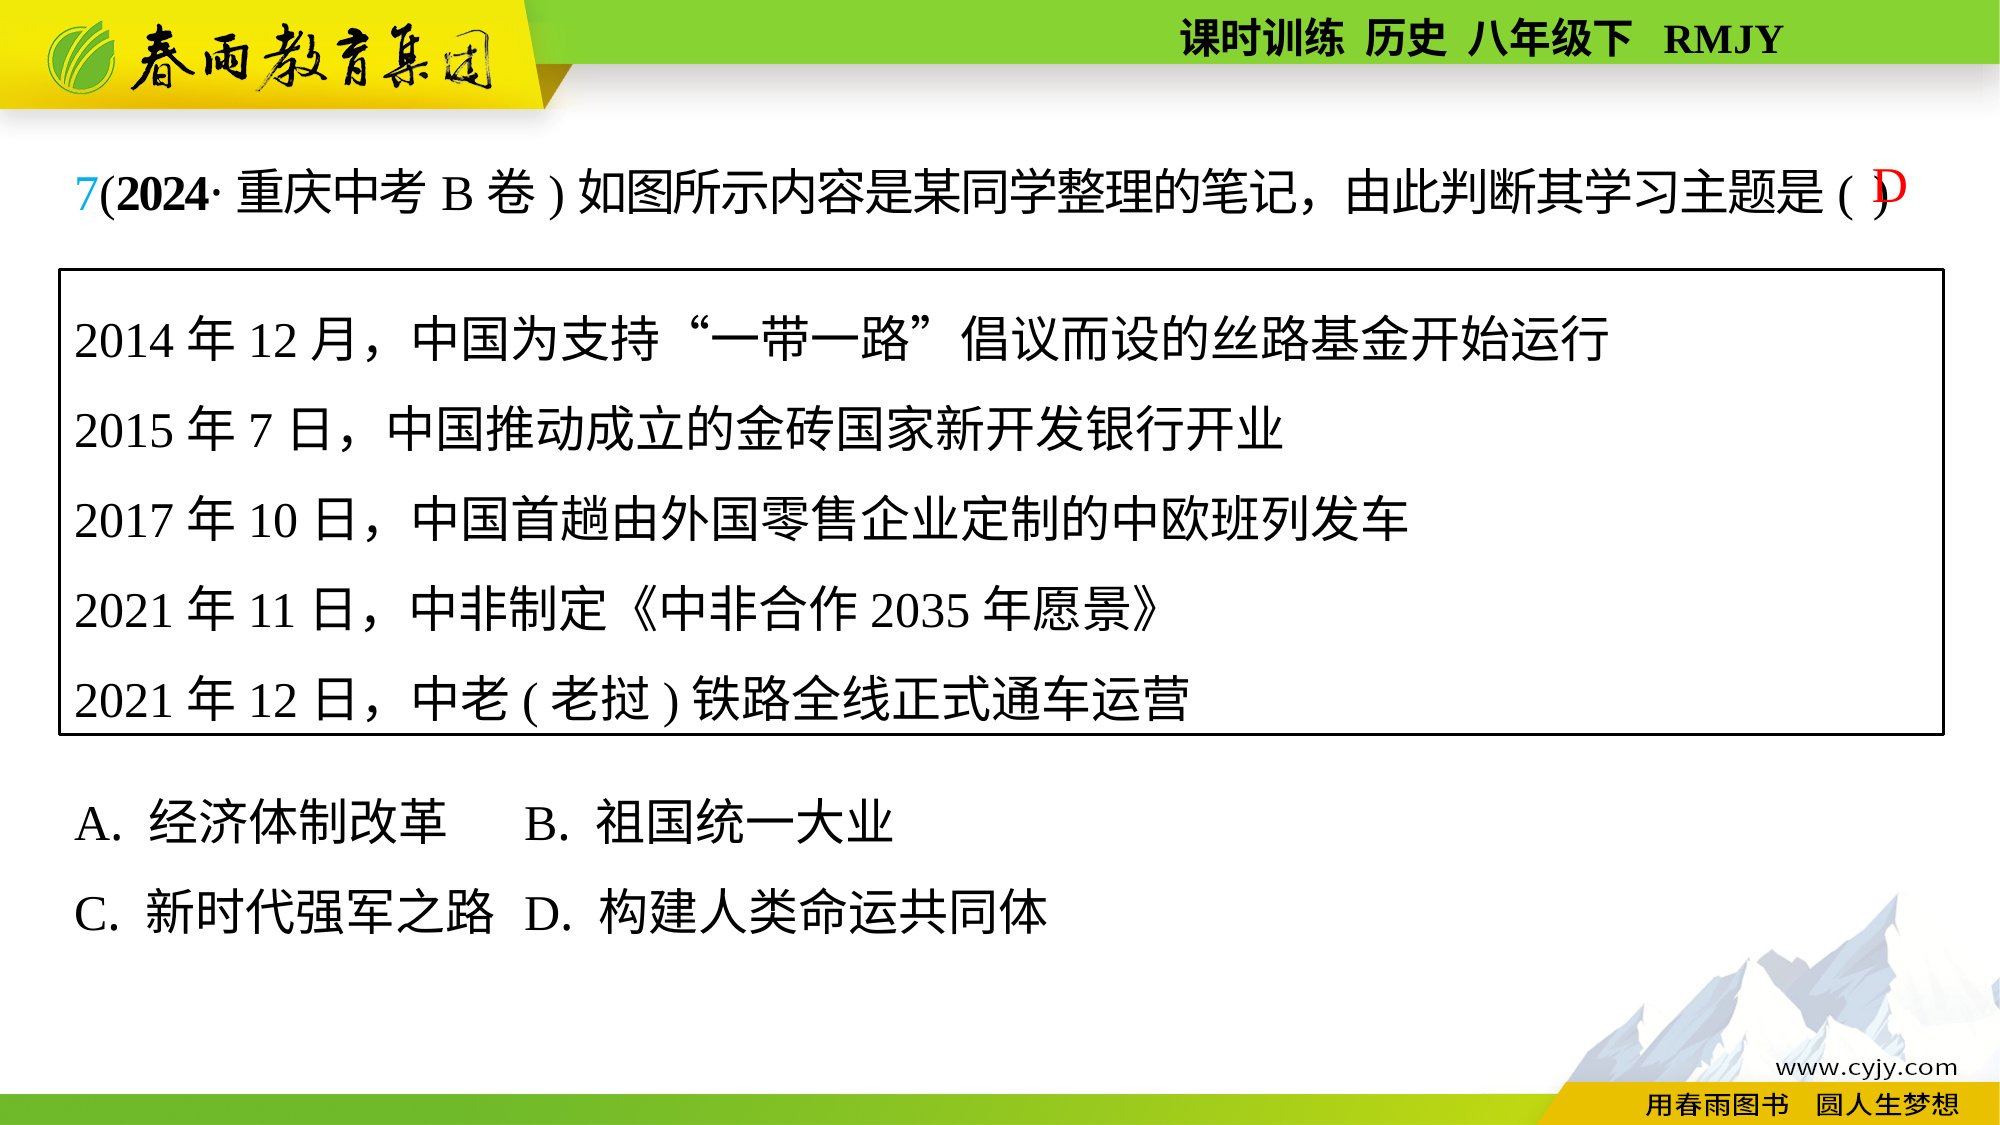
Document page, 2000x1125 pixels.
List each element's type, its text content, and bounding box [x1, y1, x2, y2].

text_box D [1857, 144, 1923, 220]
picture [0, 0, 2000, 1125]
list 7(2024·重庆中考B卷)如图所示内容是某同学整理的笔记，由此判断其学习主题是( ) A. 经济体制改革 B. 祖国统一大业 C. 新时代强军之路 D. 构建人类命运共同体 [59, 122, 1944, 269]
list 7(2024·重庆中考B卷)如图所示内容是某同学整理的笔记，由此判断其学习主题是( ) A. 经济体制改革 B. 祖国统一大业 C. 新时代强军之路 D. 构建人类命运共同体 [59, 735, 1944, 956]
text_box 2014年12月，中国为支持“一带一路”倡议而设的丝路基金开始运行 2015年7日，中国推动成立的金砖国家新开发银行开业 2017年10日，中国首趟由外国零售企业定制的中欧班列发车 2021年11日，中非制定《中非合作2035年愿景》 2021年12日，中老(老挝)铁路全线正式通车运营 [59, 269, 1944, 735]
